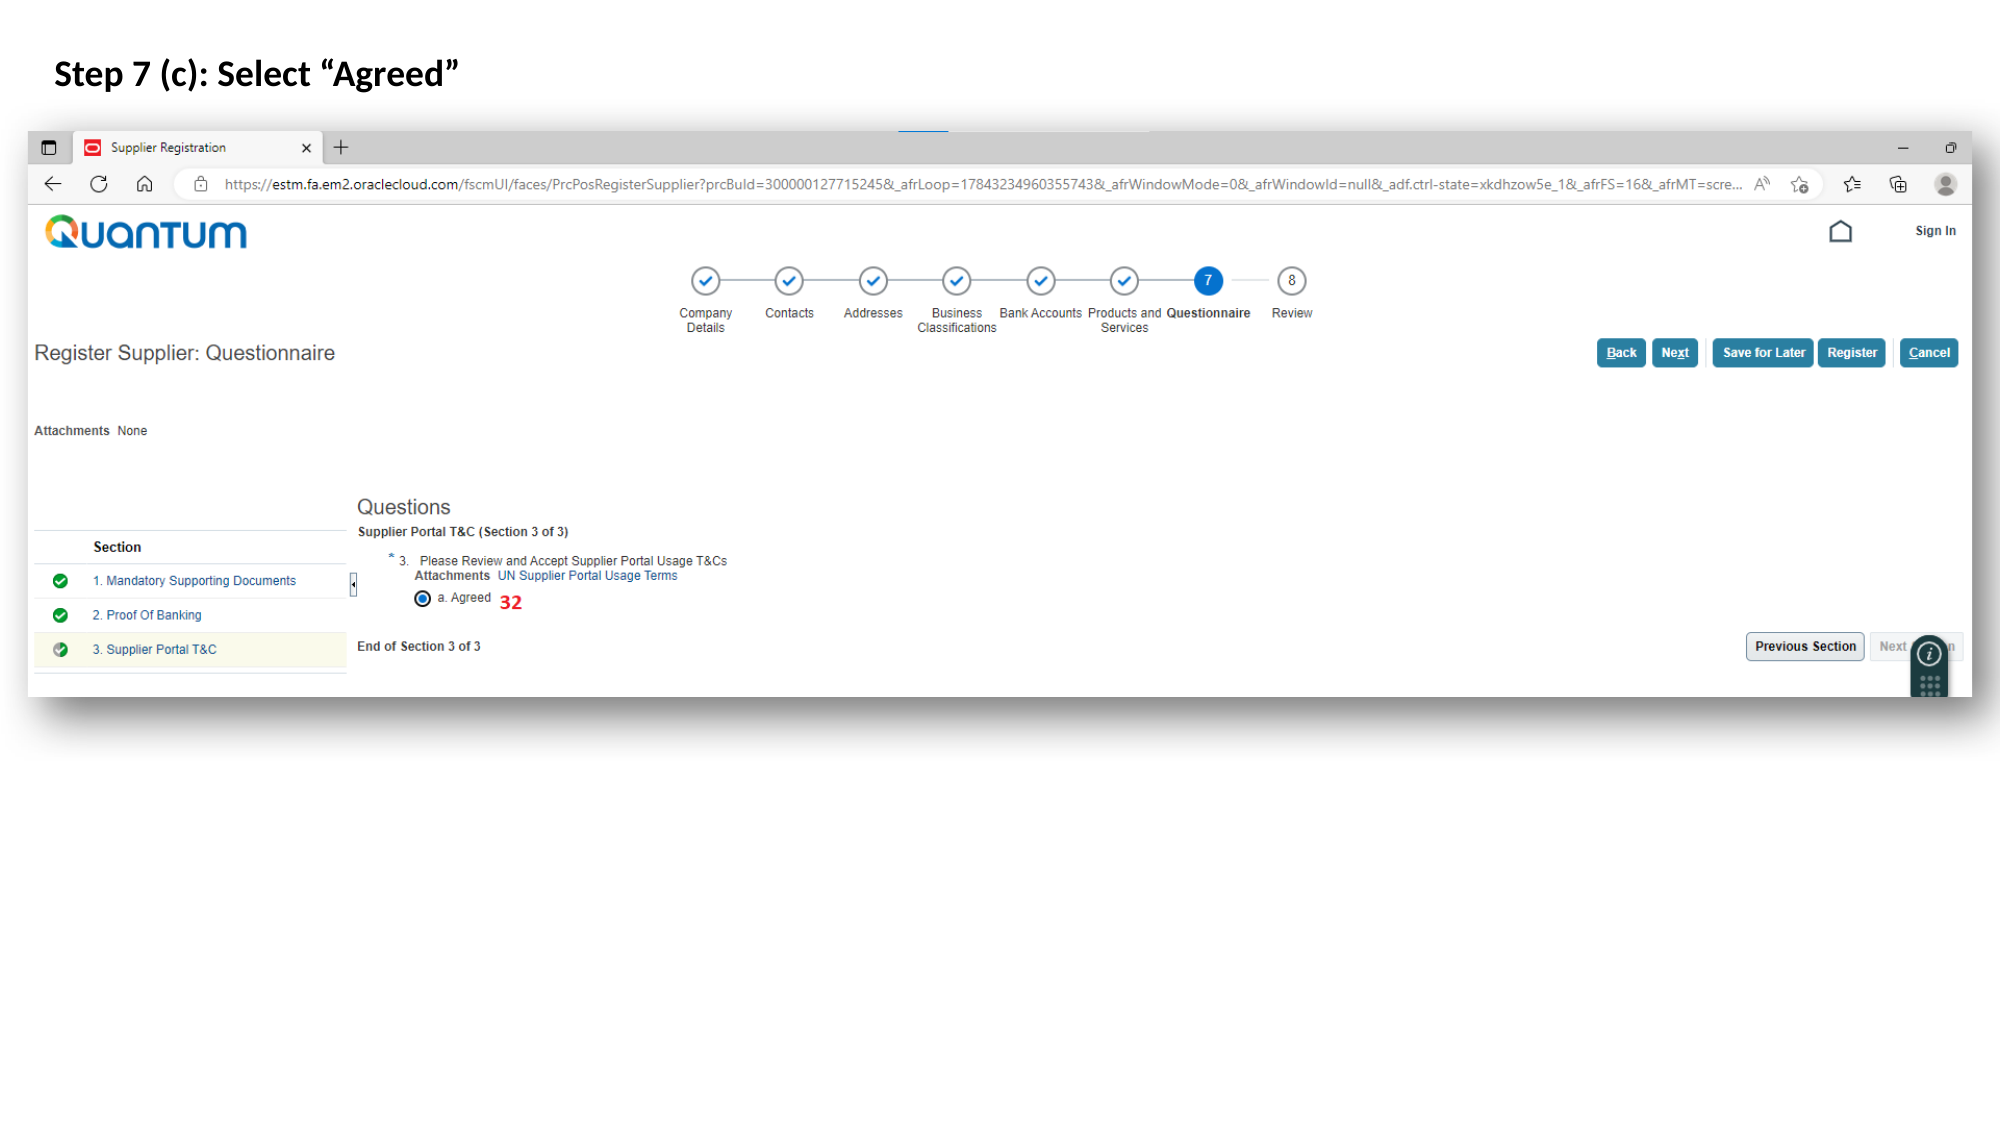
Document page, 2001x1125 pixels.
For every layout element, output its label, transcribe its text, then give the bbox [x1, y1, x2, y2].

picture [27, 131, 1973, 697]
text_box Step 7 (c): Select “Agreed” [39, 41, 1040, 101]
